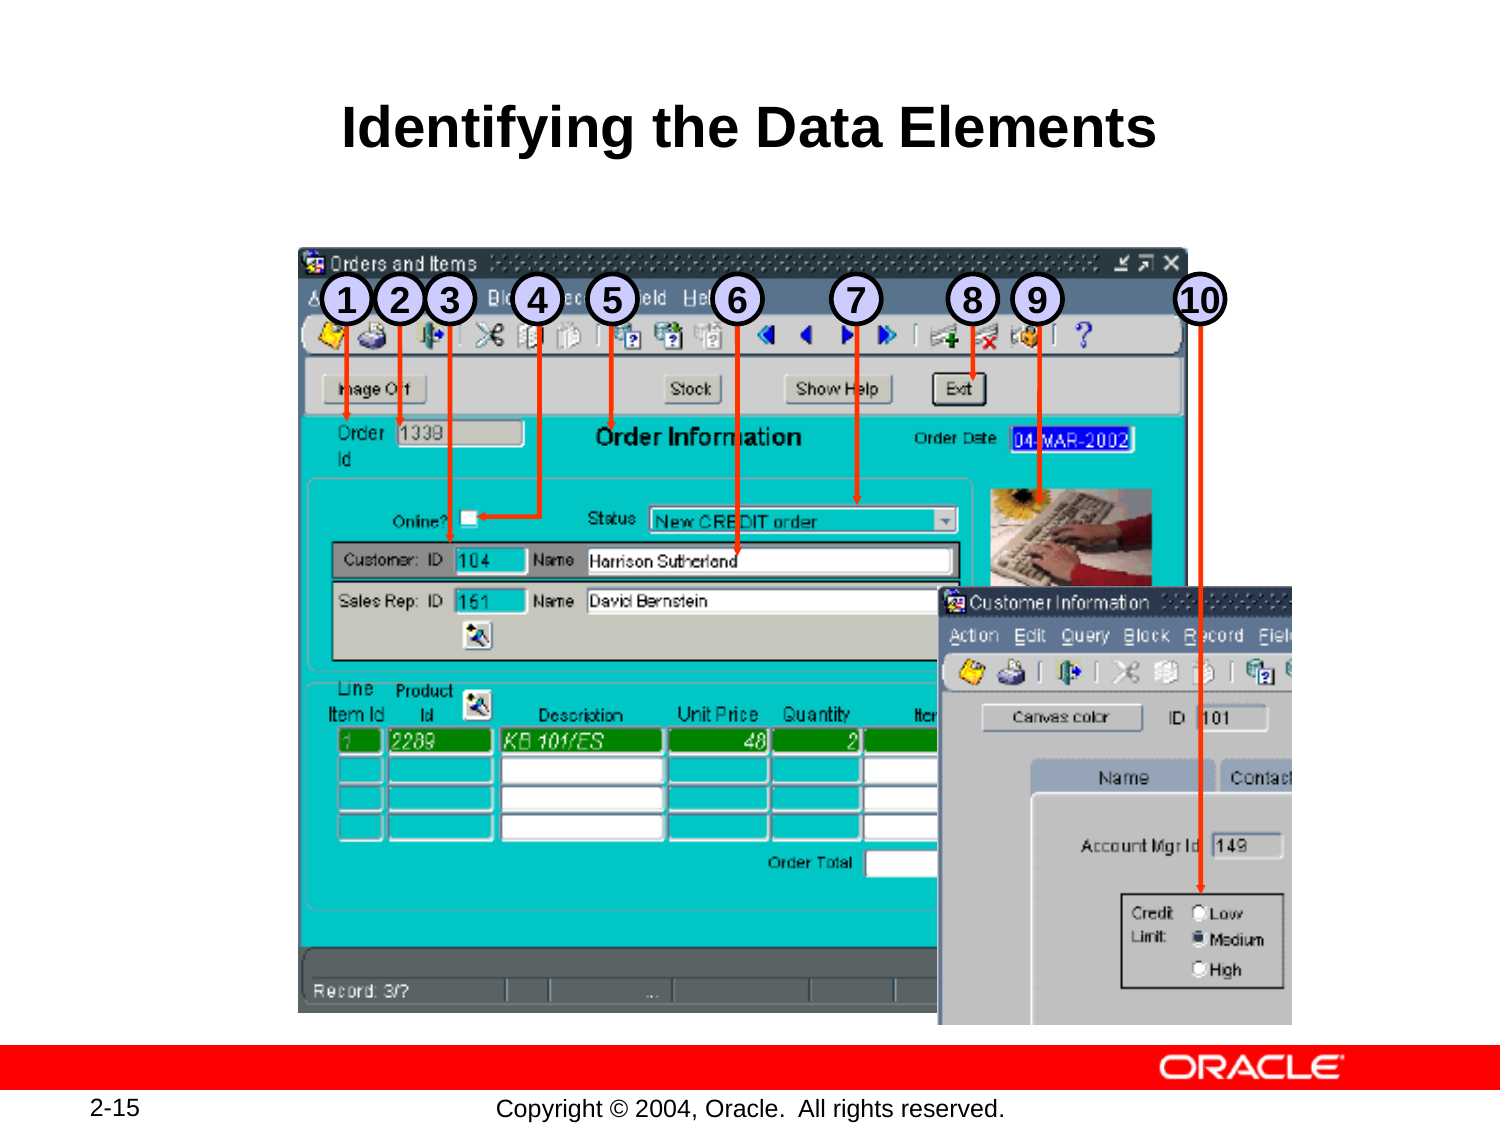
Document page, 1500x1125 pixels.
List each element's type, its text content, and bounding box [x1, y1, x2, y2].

text_box 10 [1191, 273, 1226, 324]
title Identifying the Data Elements [149, 87, 1351, 232]
picture [298, 247, 1293, 1026]
